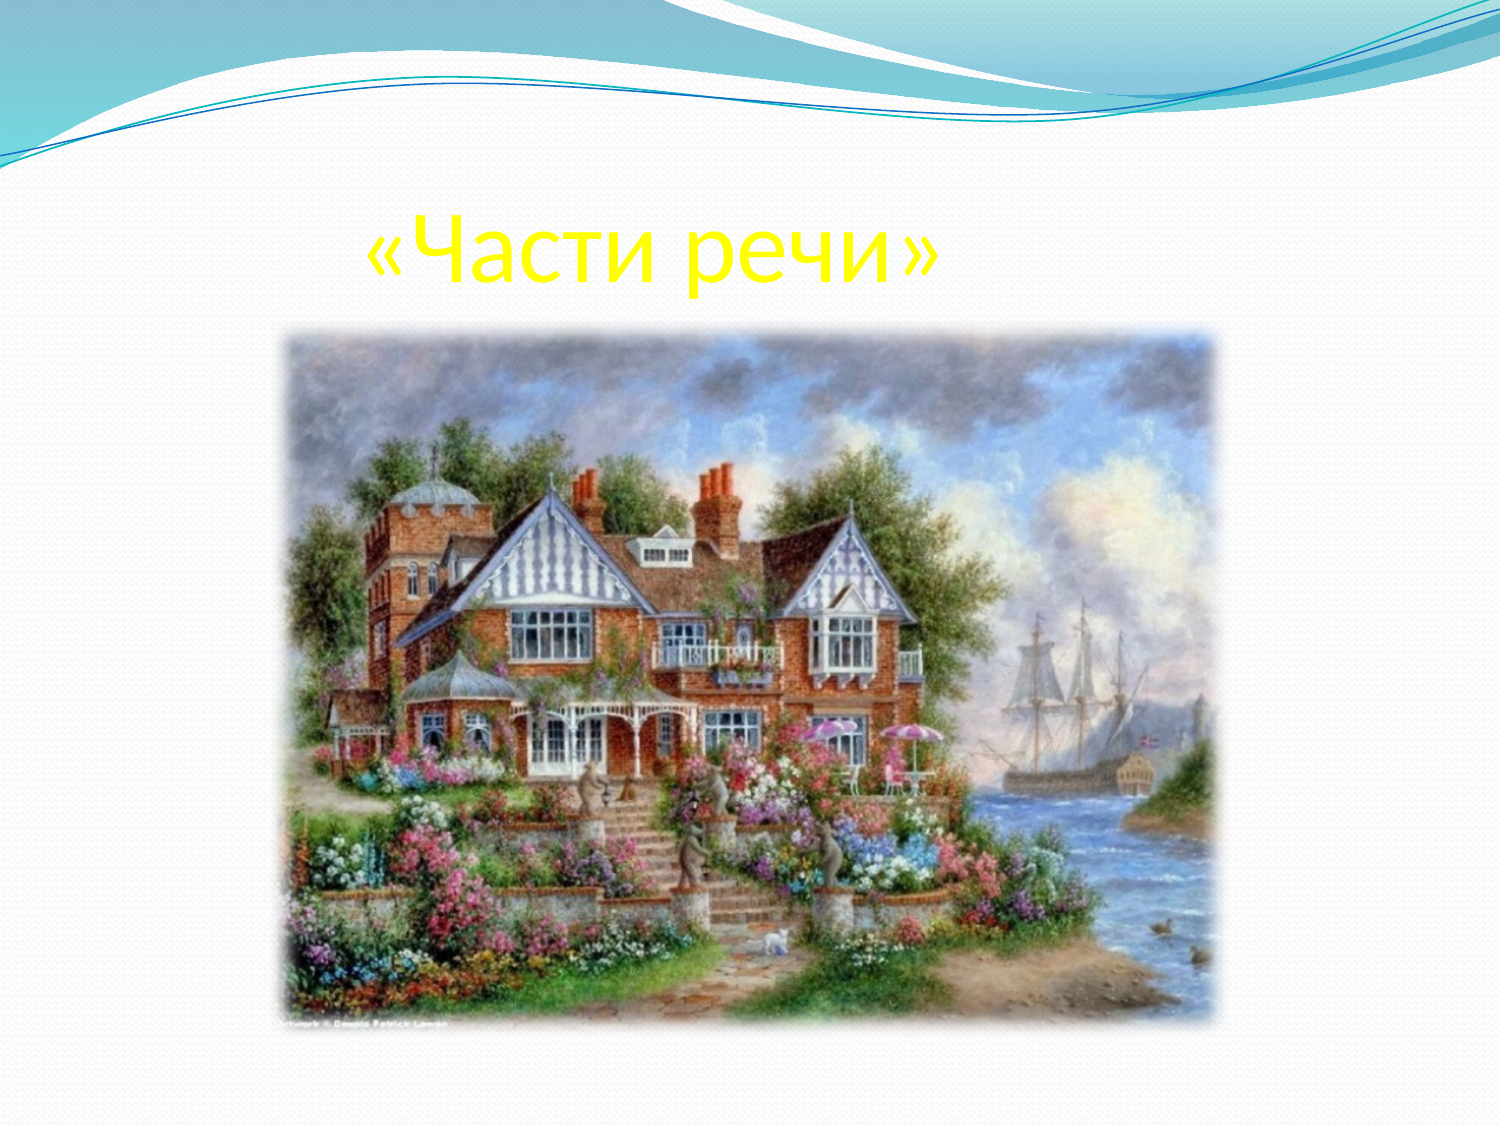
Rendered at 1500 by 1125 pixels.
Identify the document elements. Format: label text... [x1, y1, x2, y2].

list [269, 317, 1231, 1038]
title «Части речи» [75, 115, 1425, 303]
